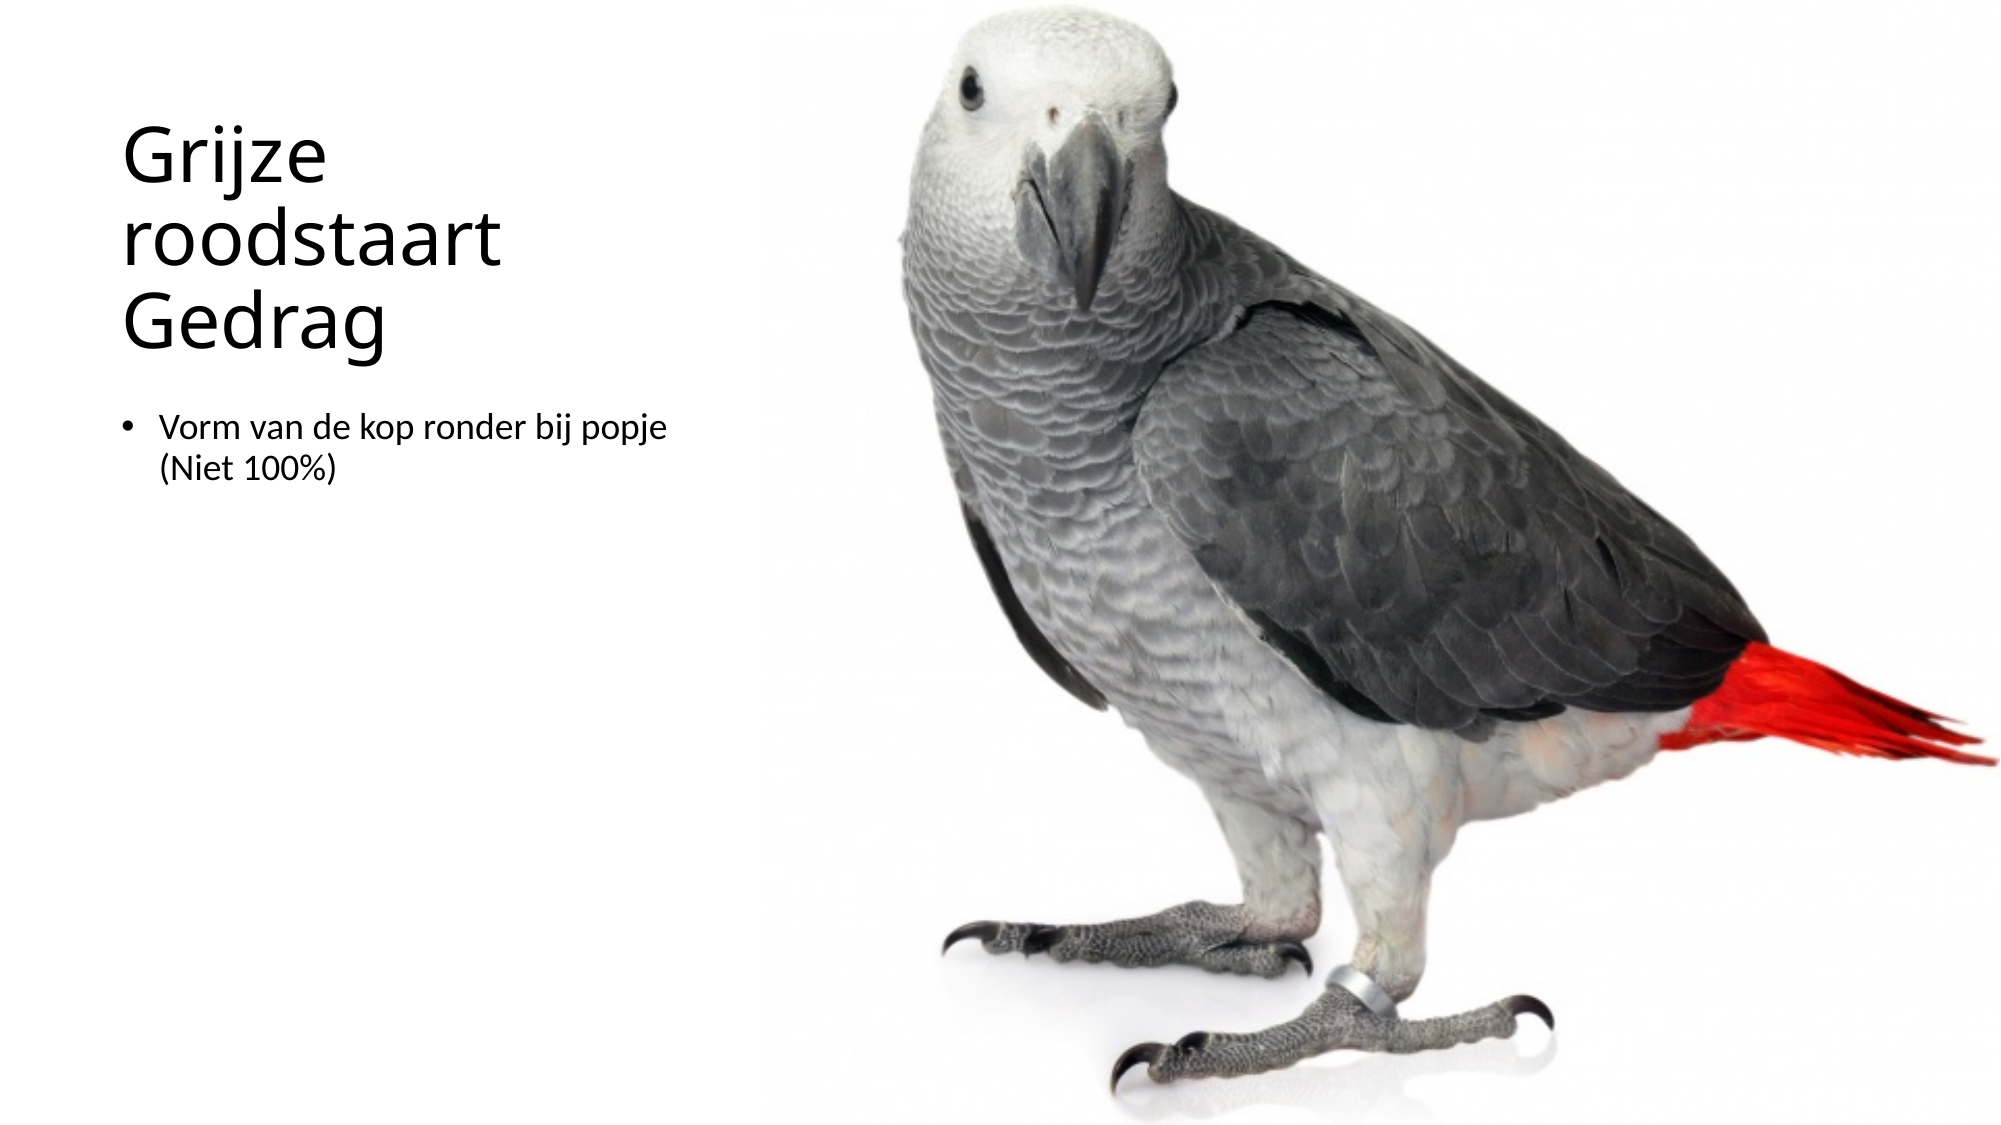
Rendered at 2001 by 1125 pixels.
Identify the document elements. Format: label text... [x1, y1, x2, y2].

title Grijze roodstaart Gedrag [106, 103, 706, 379]
picture [760, 0, 2000, 1125]
list Vorm van de kop ronder bij popje (Niet 100%) [106, 399, 706, 1021]
